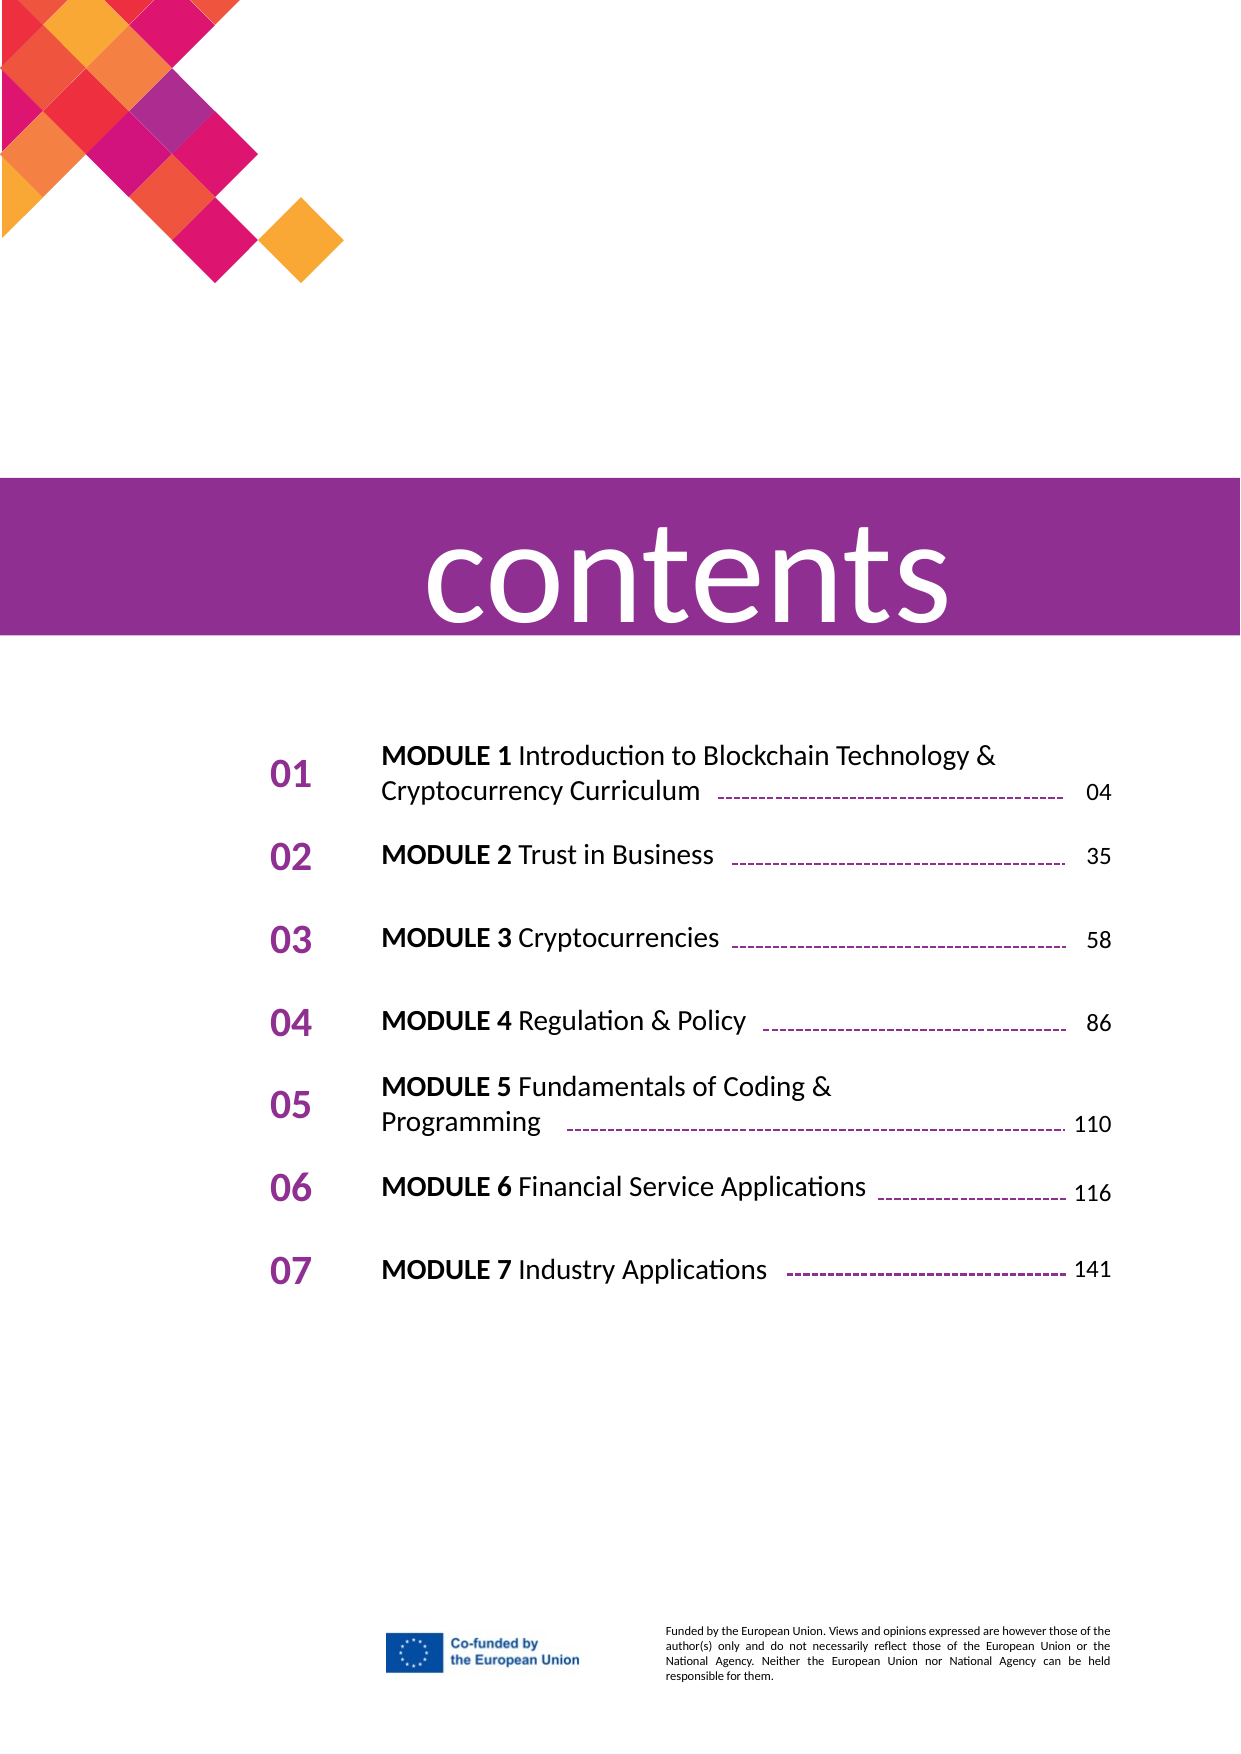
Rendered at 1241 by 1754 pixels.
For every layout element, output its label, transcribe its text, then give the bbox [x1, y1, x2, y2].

list MODULE 2 Trust in Business [366, 824, 948, 882]
text_box 04 [1052, 762, 1127, 820]
list contents [408, 464, 1175, 697]
picture [386, 1630, 581, 1676]
list 03 [238, 908, 345, 966]
list MODULE 3 Cryptocurrencies [366, 907, 948, 965]
list 06 [238, 1156, 345, 1214]
text_box 35 [1052, 826, 1127, 884]
text_box 58 [1052, 909, 1127, 967]
text_box 110 [1052, 1093, 1127, 1151]
text_box 141 [1052, 1238, 1127, 1297]
list MODULE 6 Financial Service Applications [366, 1156, 948, 1214]
text_box 05 [238, 1073, 345, 1131]
list 04 [238, 990, 345, 1048]
list 01 [238, 742, 345, 800]
list MODULE 4 Regulation & Policy [366, 990, 948, 1048]
list 07 [238, 1239, 345, 1297]
text_box 86 [1052, 993, 1127, 1051]
list 02 [238, 825, 345, 883]
list MODULE 1 Introduction to Blockchain Technology & Cryptocurrency Curriculum [366, 742, 1019, 800]
text_box 116 [1052, 1162, 1127, 1220]
text_box MODULE 5 Fundamentals of Coding & Programming [366, 1073, 948, 1131]
list MODULE 7 Industry Applications [366, 1239, 948, 1297]
